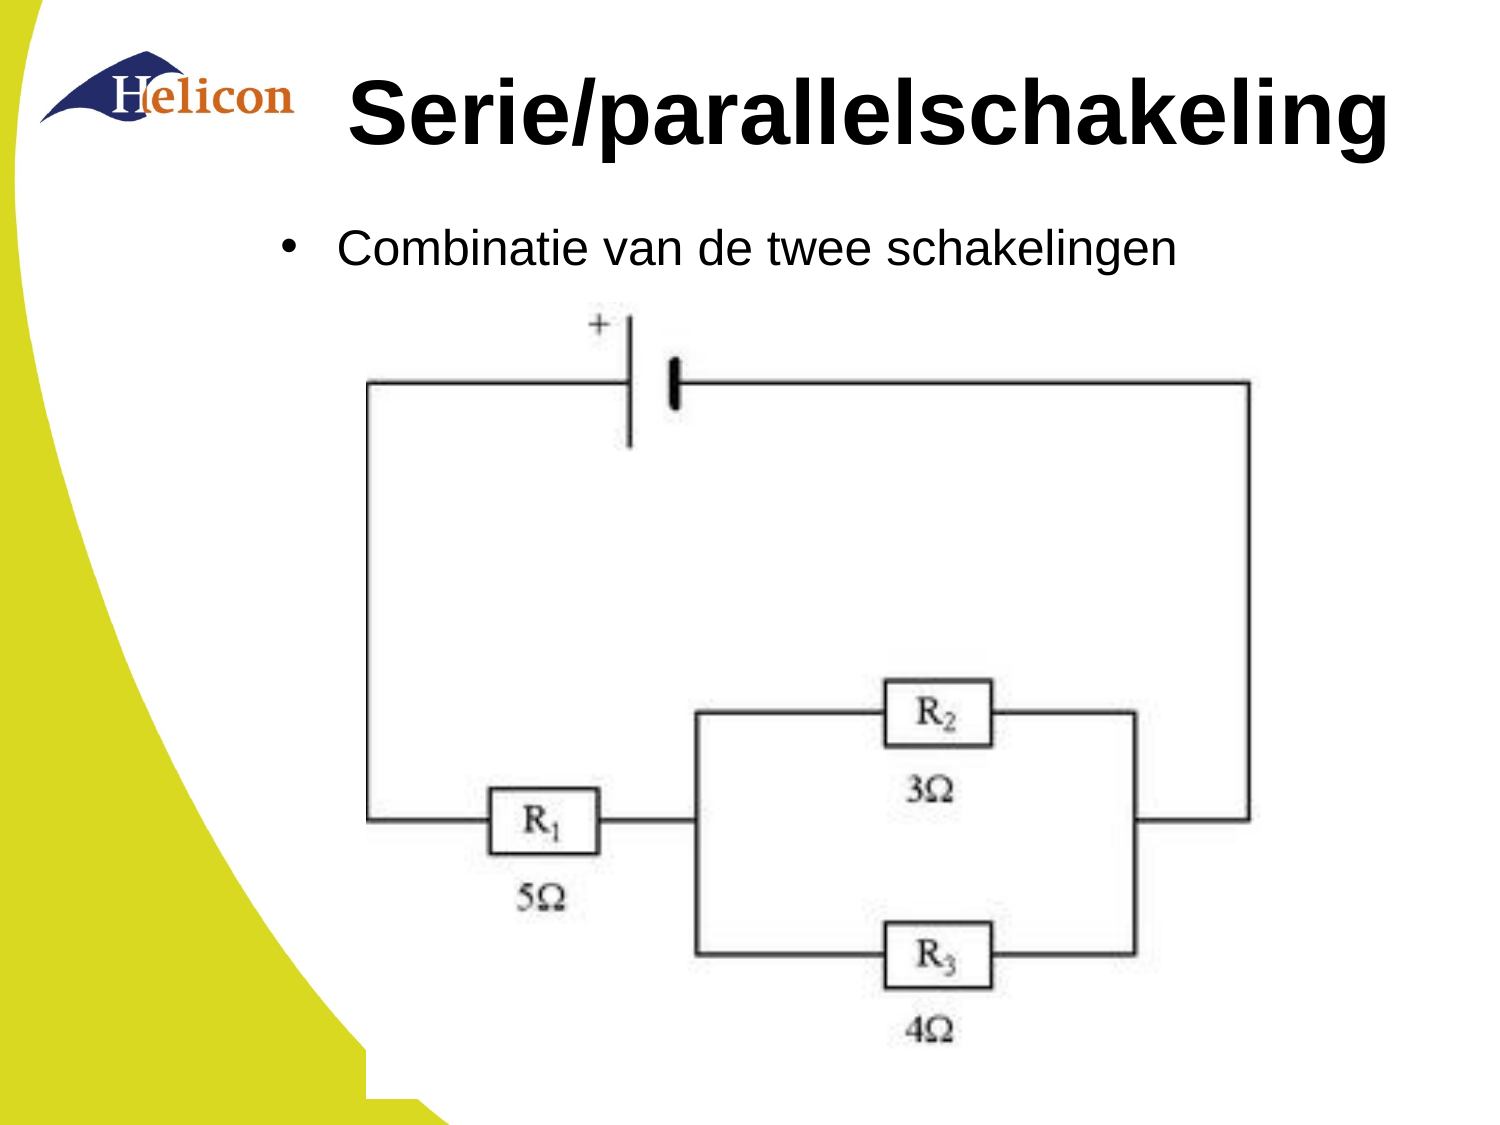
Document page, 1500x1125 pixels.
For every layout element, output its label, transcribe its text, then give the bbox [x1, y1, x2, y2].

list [365, 302, 1318, 1099]
picture [0, 0, 1500, 1125]
text_box Combinatie van de twee schakelingen [265, 208, 1376, 283]
title Serie/parallelschakeling [324, 54, 1415, 161]
